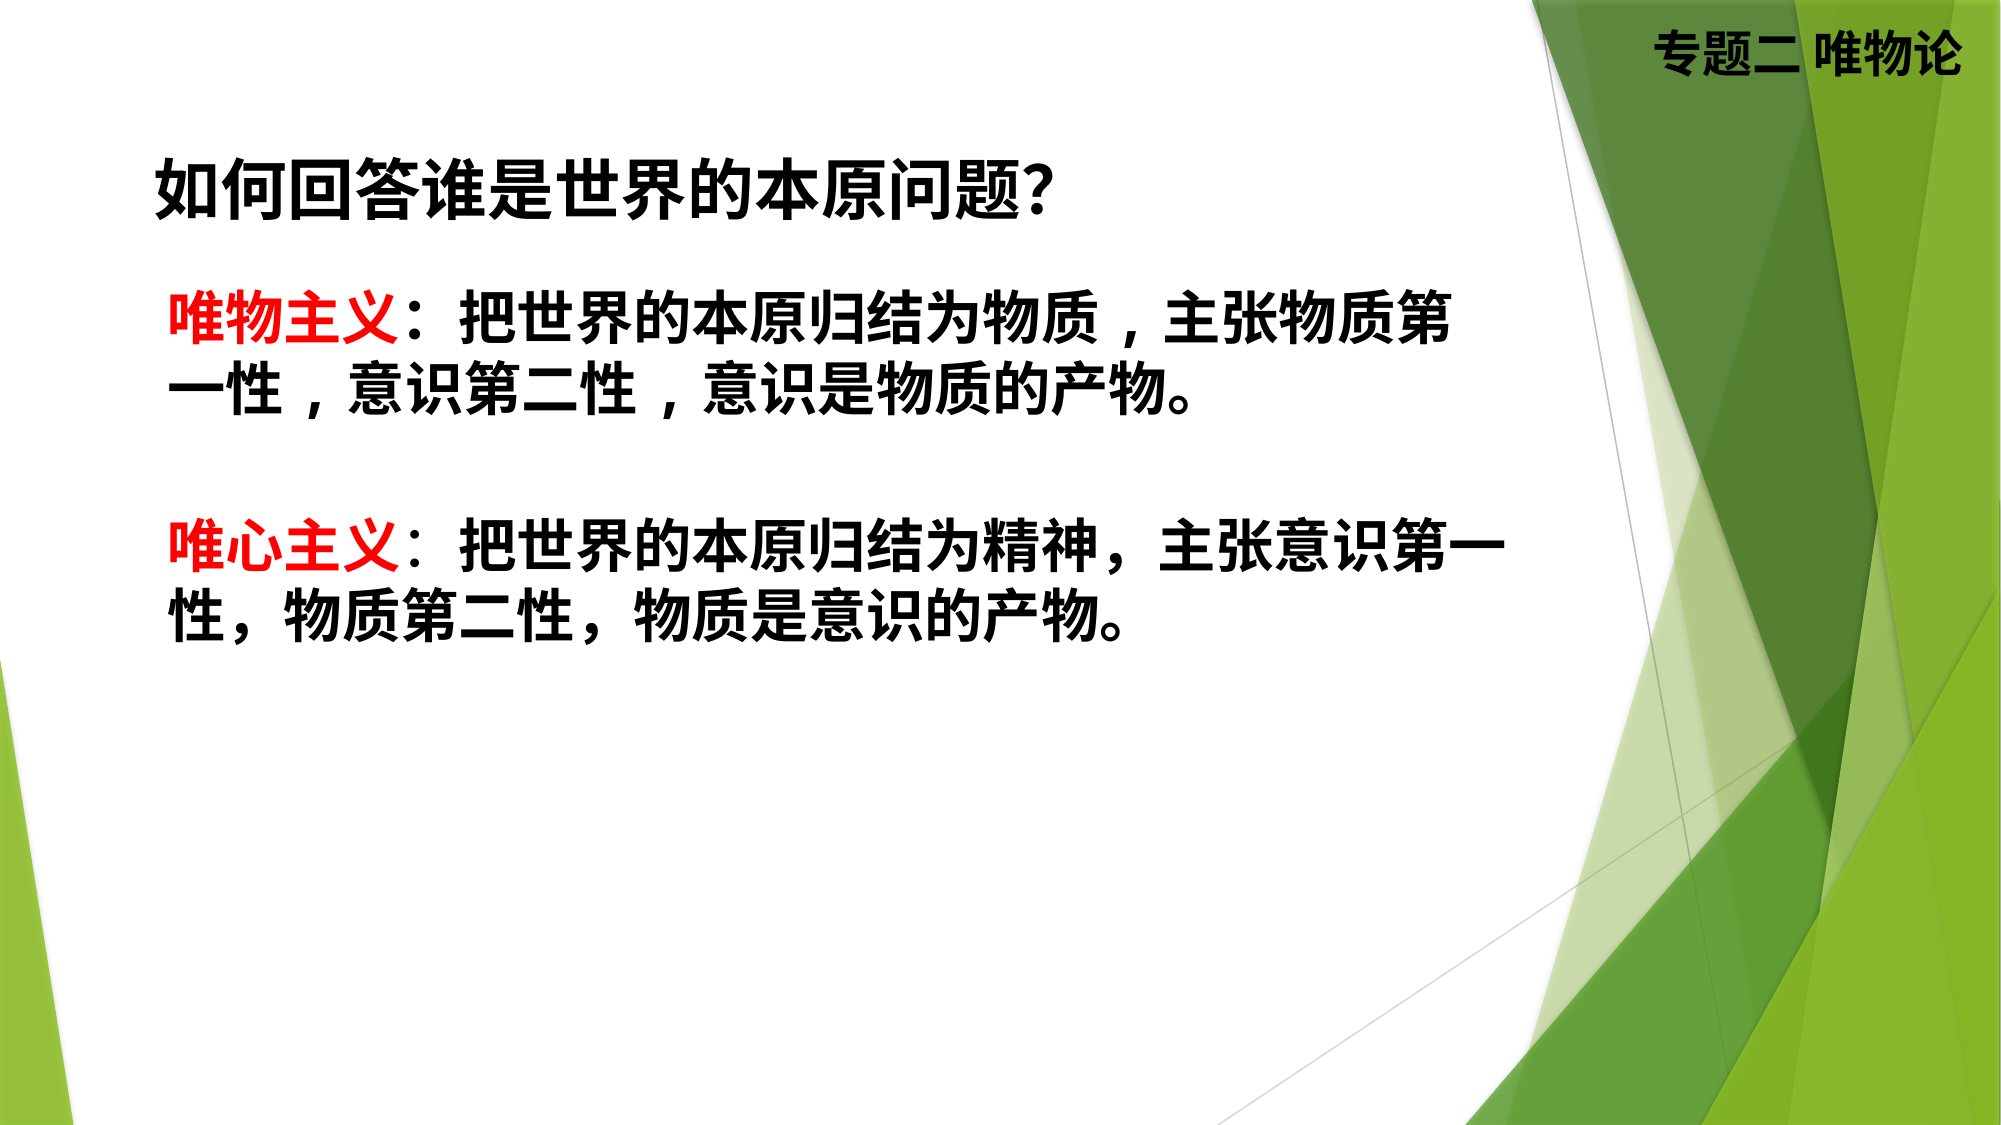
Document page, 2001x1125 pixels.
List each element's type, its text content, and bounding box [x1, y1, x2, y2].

text_box 唯心主义：把世界的本原归结为精神，主张意识第一性，物质第二性，物质是意识的产物。 [152, 501, 1563, 657]
text_box 唯物主义：把世界的本原归结为物质,主张物质第一性,意识第二性,意识是物质的产物。 [152, 274, 1512, 429]
text_box 如何回答谁是世界的本原问题？ [139, 140, 1104, 236]
